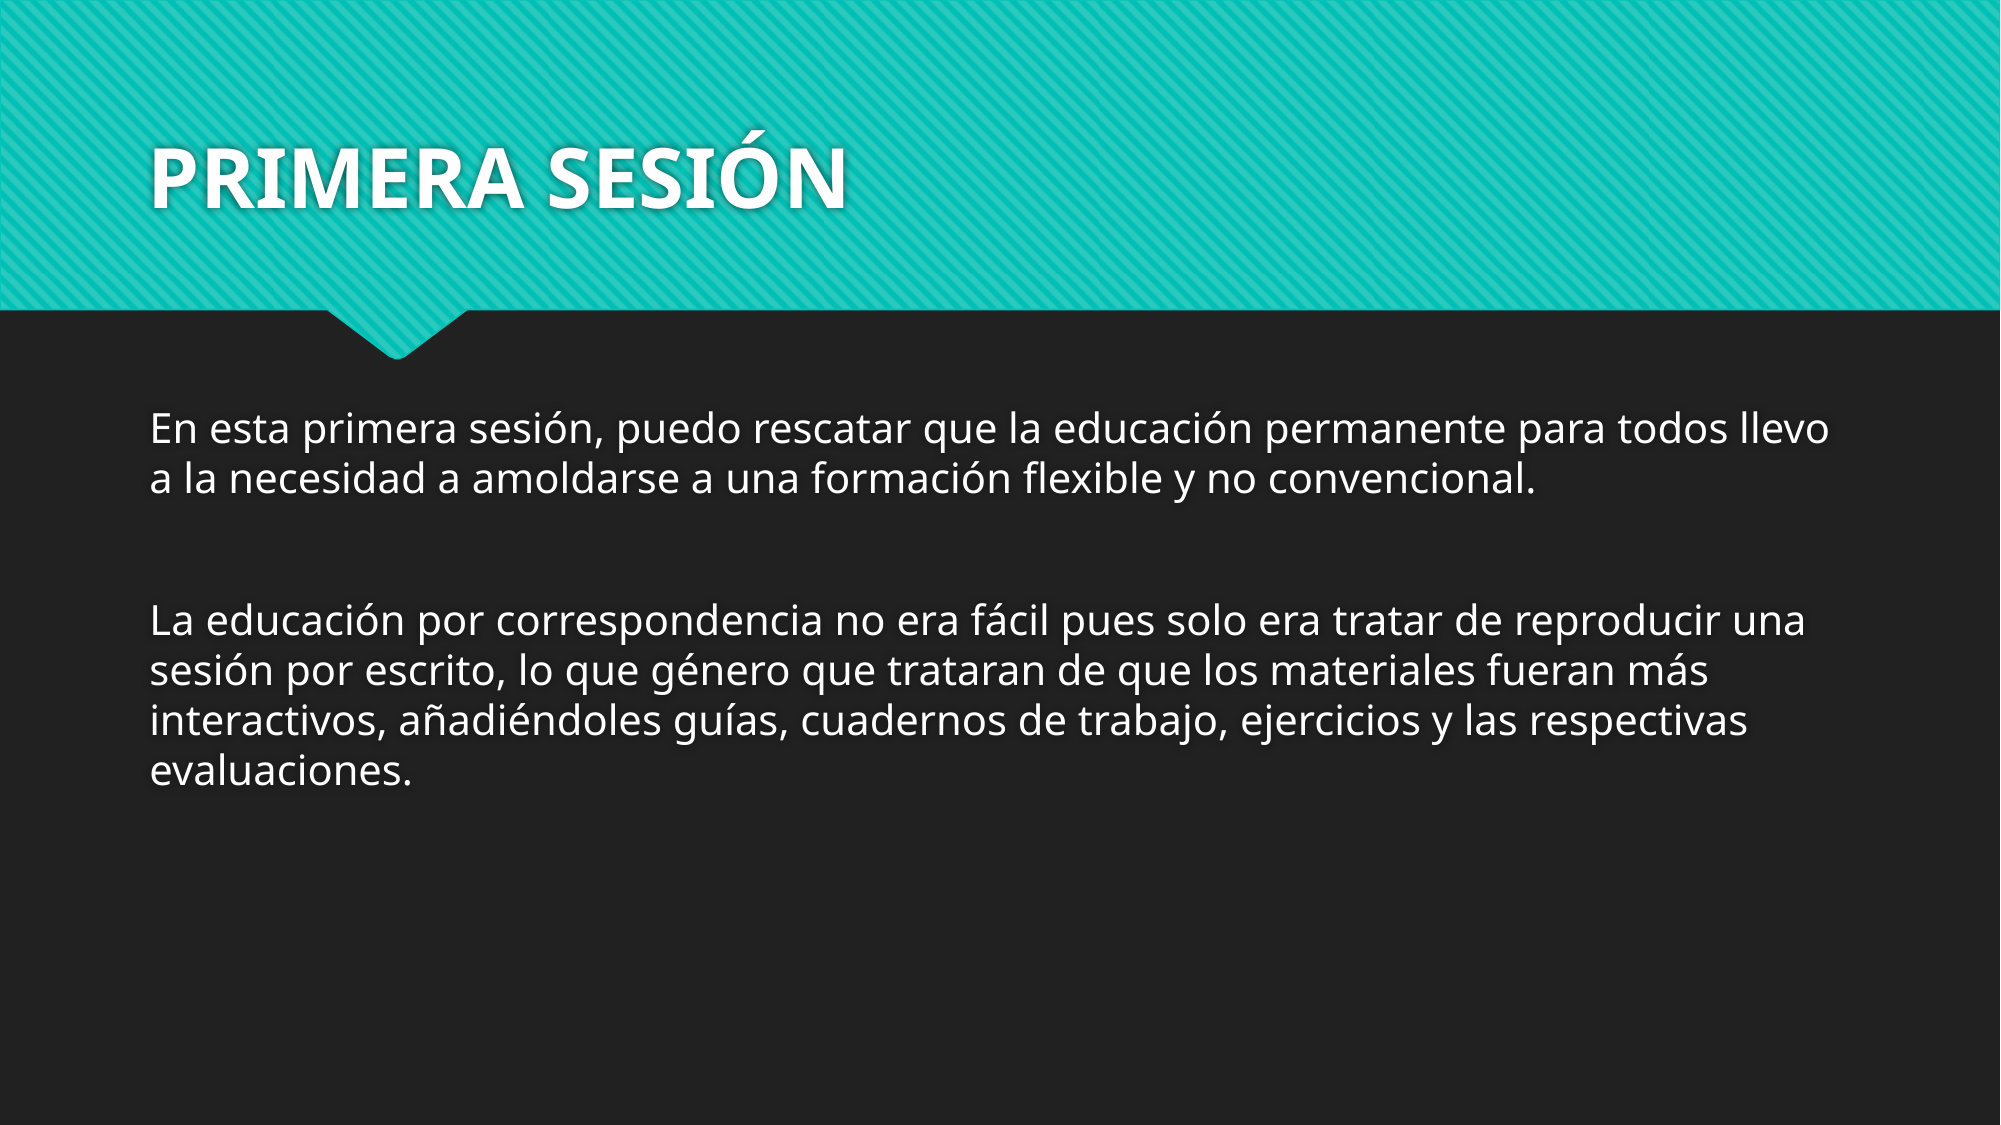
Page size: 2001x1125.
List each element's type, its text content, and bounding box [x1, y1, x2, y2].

title PRIMERA SESIÓN [132, 73, 1868, 233]
list En esta primera sesión, puedo rescatar que la educación permanente para todos llevo a la necesidad a amoldarse a una formación flexible y no convencional. La educación por correspondencia no era fácil pues solo era tratar de reproducir una sesión por escrito, lo que género que trataran de que los materiales fueran más interactivos, añadiéndoles guías, cuadernos de trabajo, ejercicios y las respectivas evaluaciones. [134, 364, 1866, 962]
